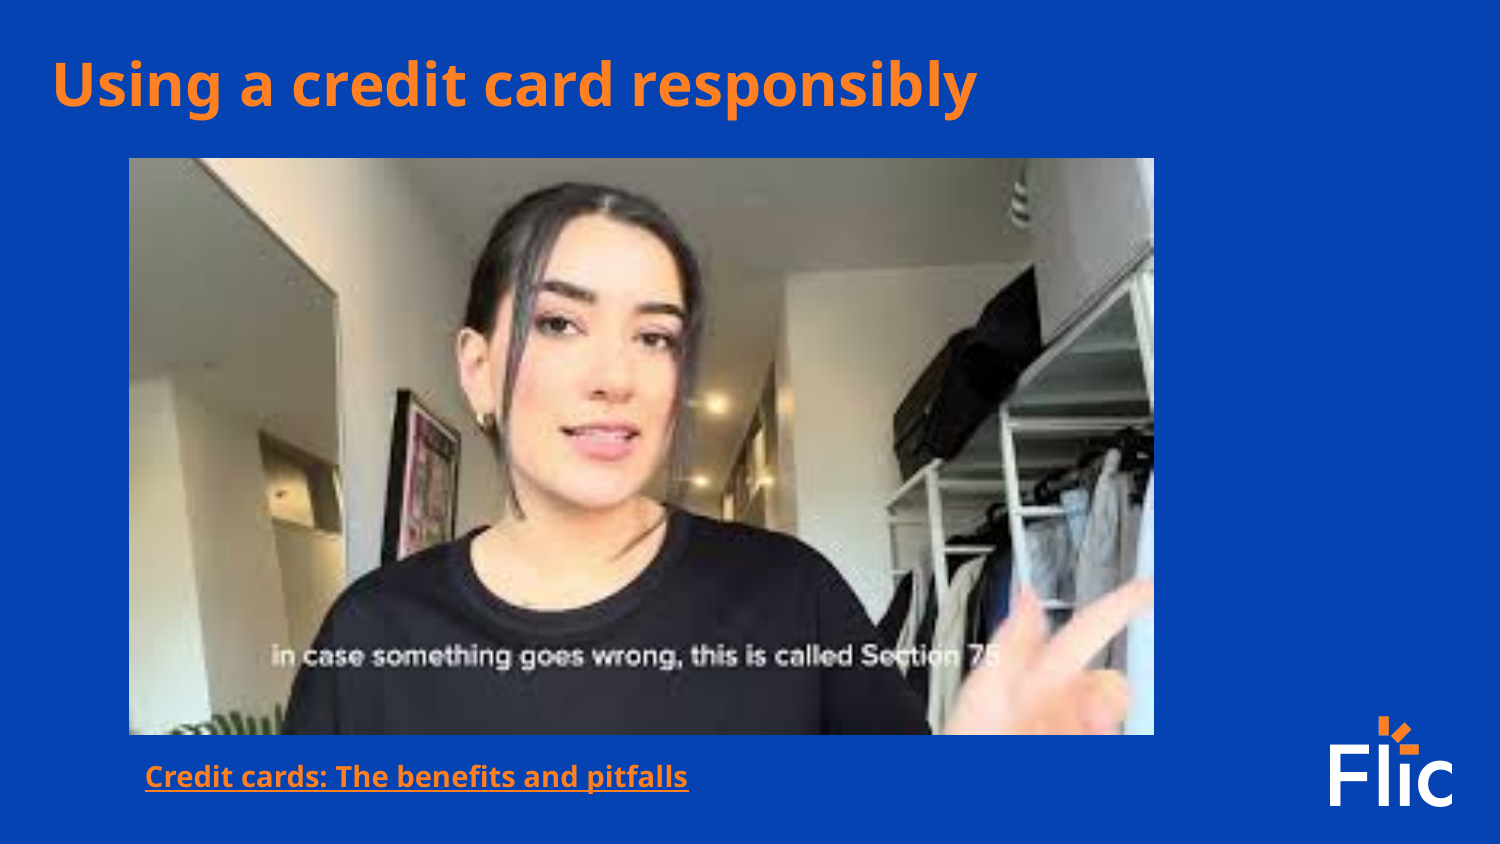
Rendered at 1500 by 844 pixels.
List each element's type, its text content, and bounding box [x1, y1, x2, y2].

picture [129, 158, 1155, 735]
text_box Credit cards: The benefits and pitfalls [129, 743, 881, 814]
title Using a credit card responsibly [36, 39, 1306, 125]
picture [1330, 716, 1452, 807]
